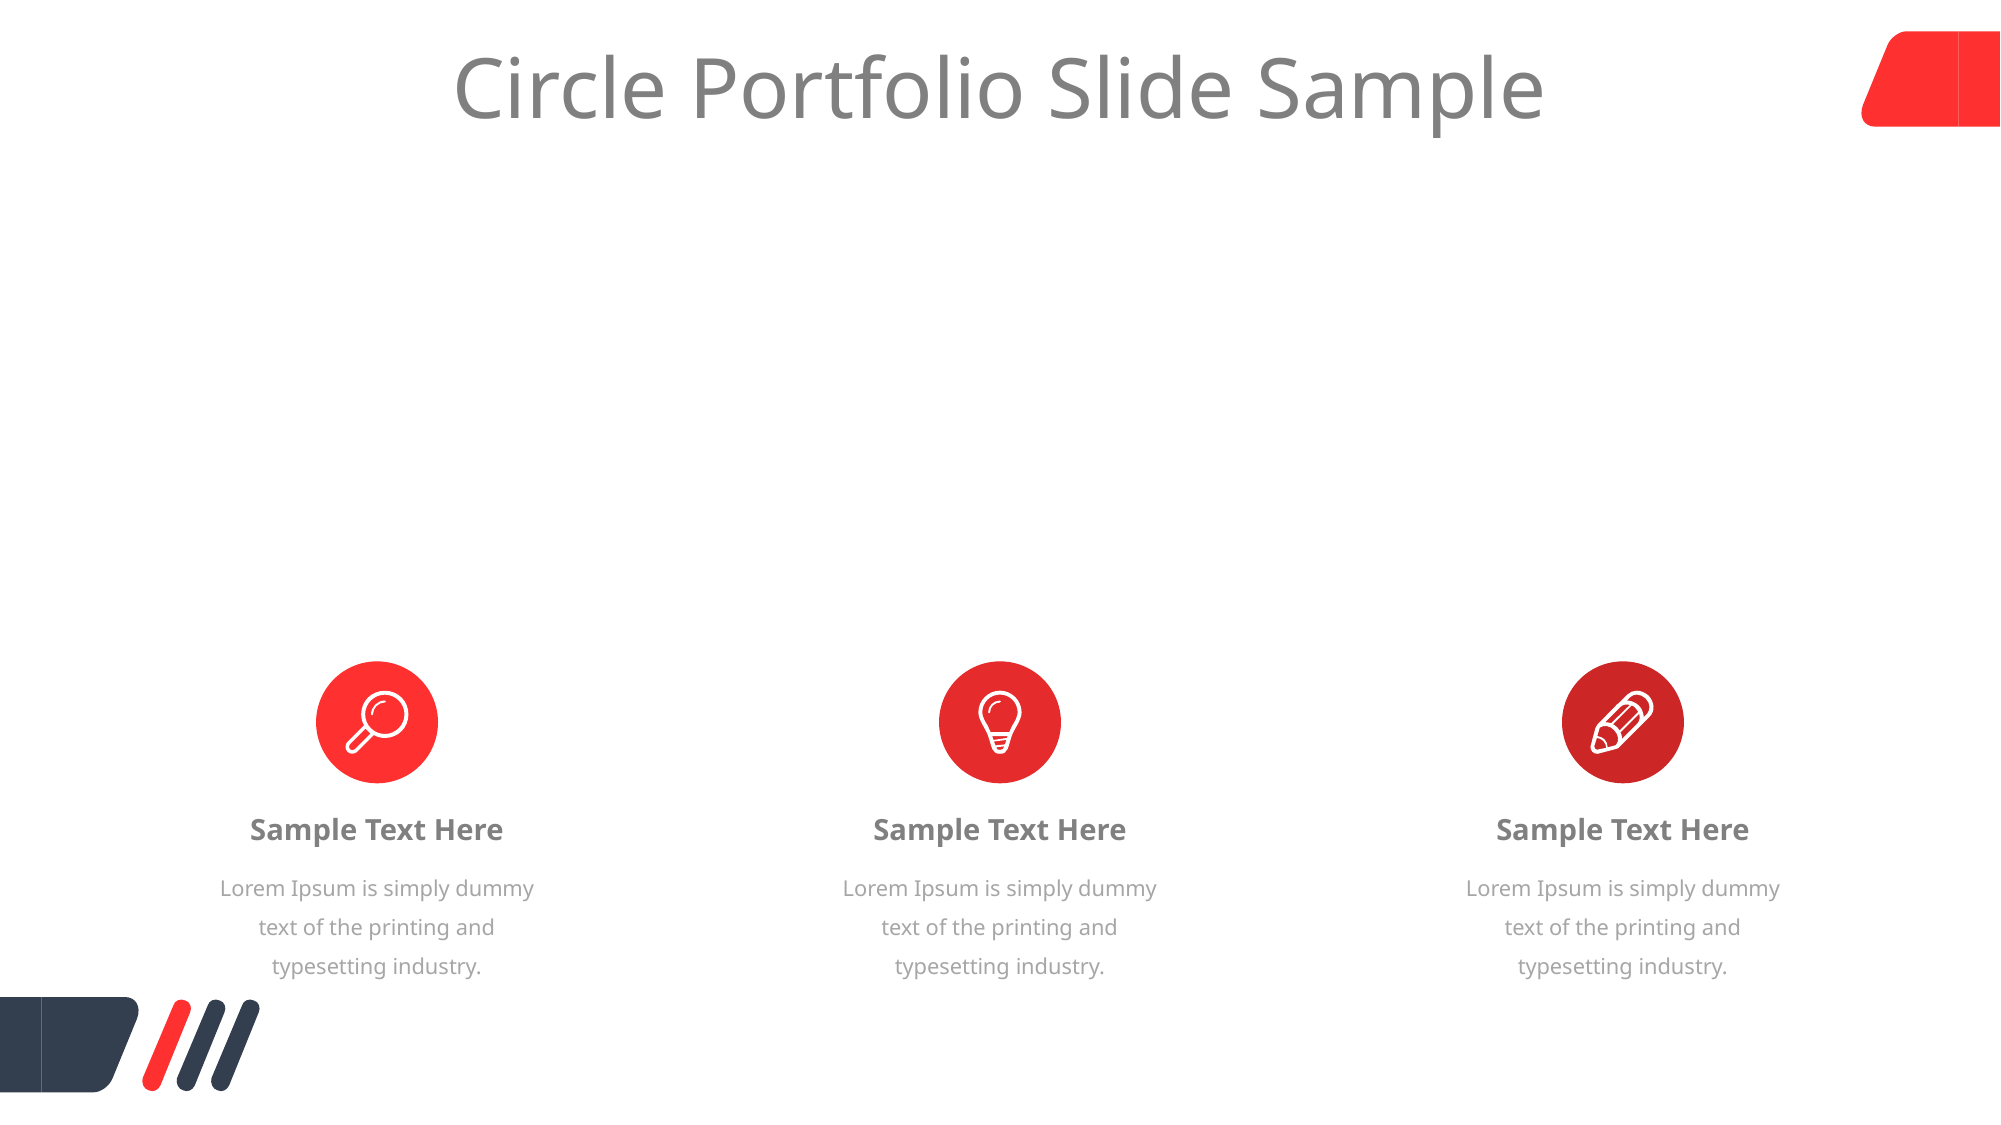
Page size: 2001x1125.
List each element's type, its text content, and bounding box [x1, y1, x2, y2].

text_box Sample Text Here [858, 803, 1142, 853]
text_box Circle Portfolio Slide Sample [437, 28, 1563, 143]
picture [1386, 255, 1860, 730]
text_box Lorem Ipsum is simply dummy text of the printing and typesetting industry. [829, 853, 1171, 987]
text_box Sample Text Here [1481, 803, 1765, 853]
text_box Sample Text Here [235, 803, 519, 854]
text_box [1561, 730, 1684, 784]
picture [140, 255, 614, 730]
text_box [316, 730, 438, 784]
text_box Lorem Ipsum is simply dummy text of the printing and typesetting industry. [1452, 853, 1794, 987]
text_box Lorem Ipsum is simply dummy text of the printing and typesetting industry. [206, 853, 548, 987]
picture [763, 255, 1237, 730]
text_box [939, 730, 1061, 784]
